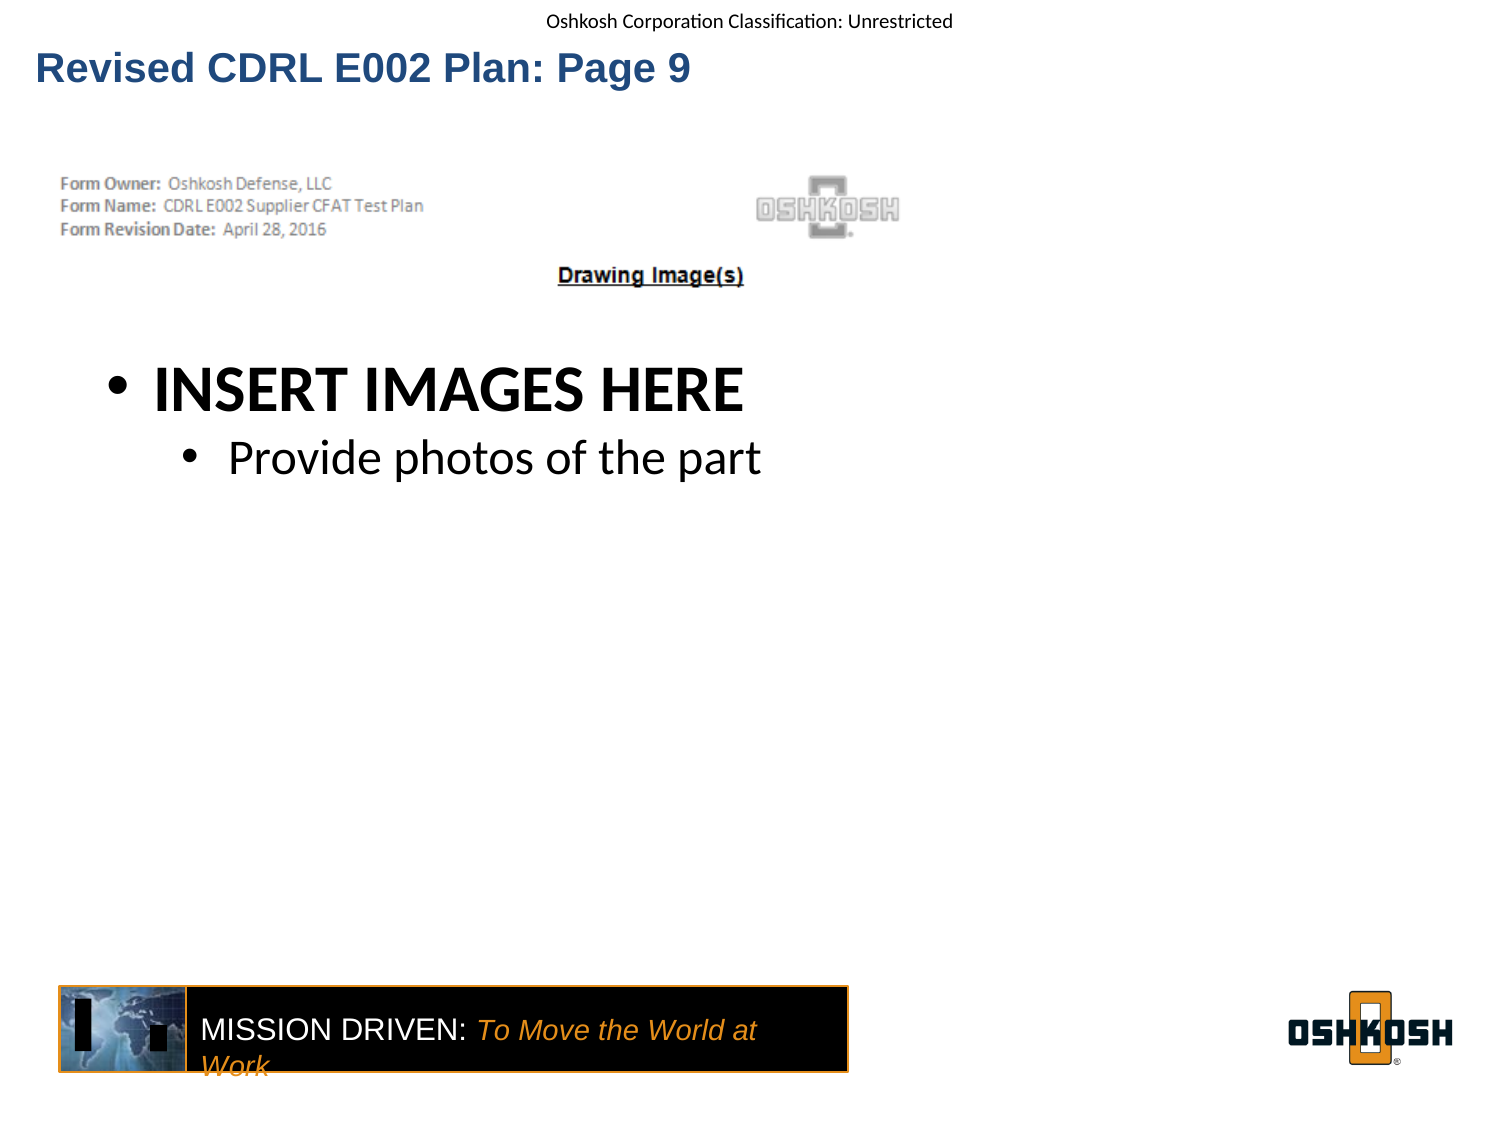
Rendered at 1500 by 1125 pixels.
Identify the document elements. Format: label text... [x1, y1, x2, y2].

text_box INSERT IMAGES HERE Provide photos of the part [91, 337, 1200, 598]
picture [61, 987, 185, 1071]
text_box [74, 998, 92, 1052]
picture [37, 149, 1029, 354]
text_box [150, 1025, 167, 1052]
title Revised CDRL E002 Plan: Page 9 [35, 40, 1465, 92]
footer MISSION DRIVEN: To Move the World at Work [198, 1009, 831, 1125]
picture [1282, 984, 1457, 1070]
